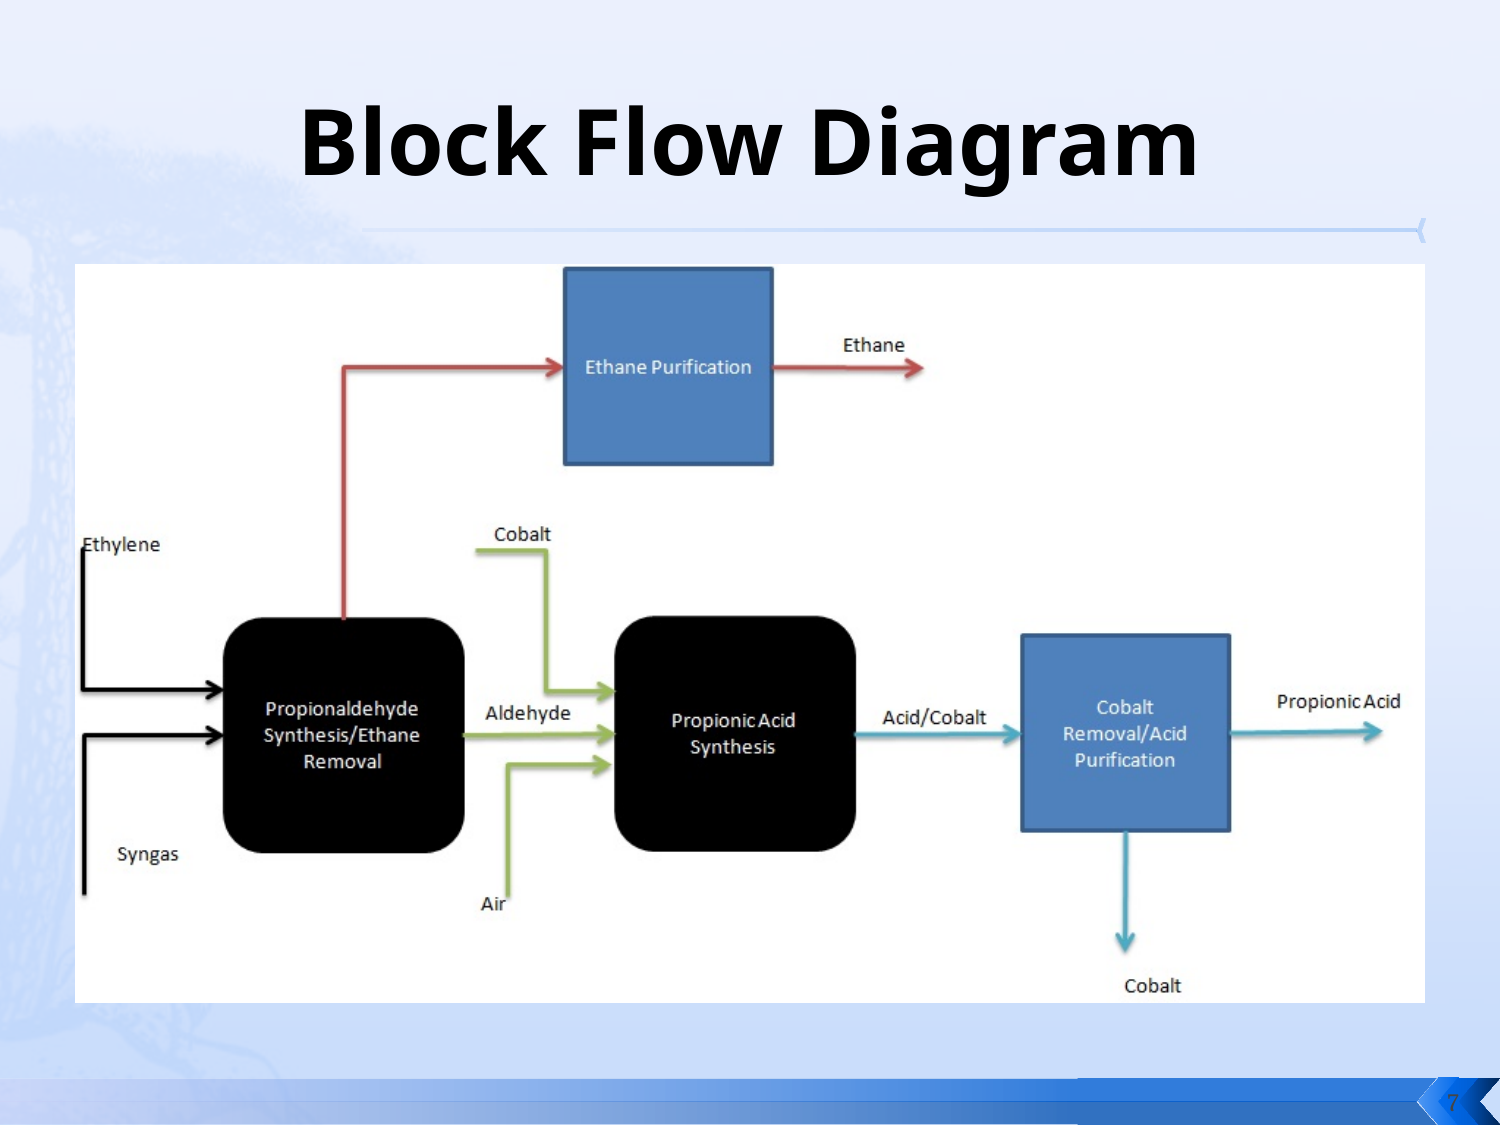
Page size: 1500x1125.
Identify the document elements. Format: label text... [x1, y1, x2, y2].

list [74, 263, 1426, 1004]
title Block Flow Diagram [75, 45, 1425, 233]
slide_number 7 [1406, 1077, 1500, 1125]
